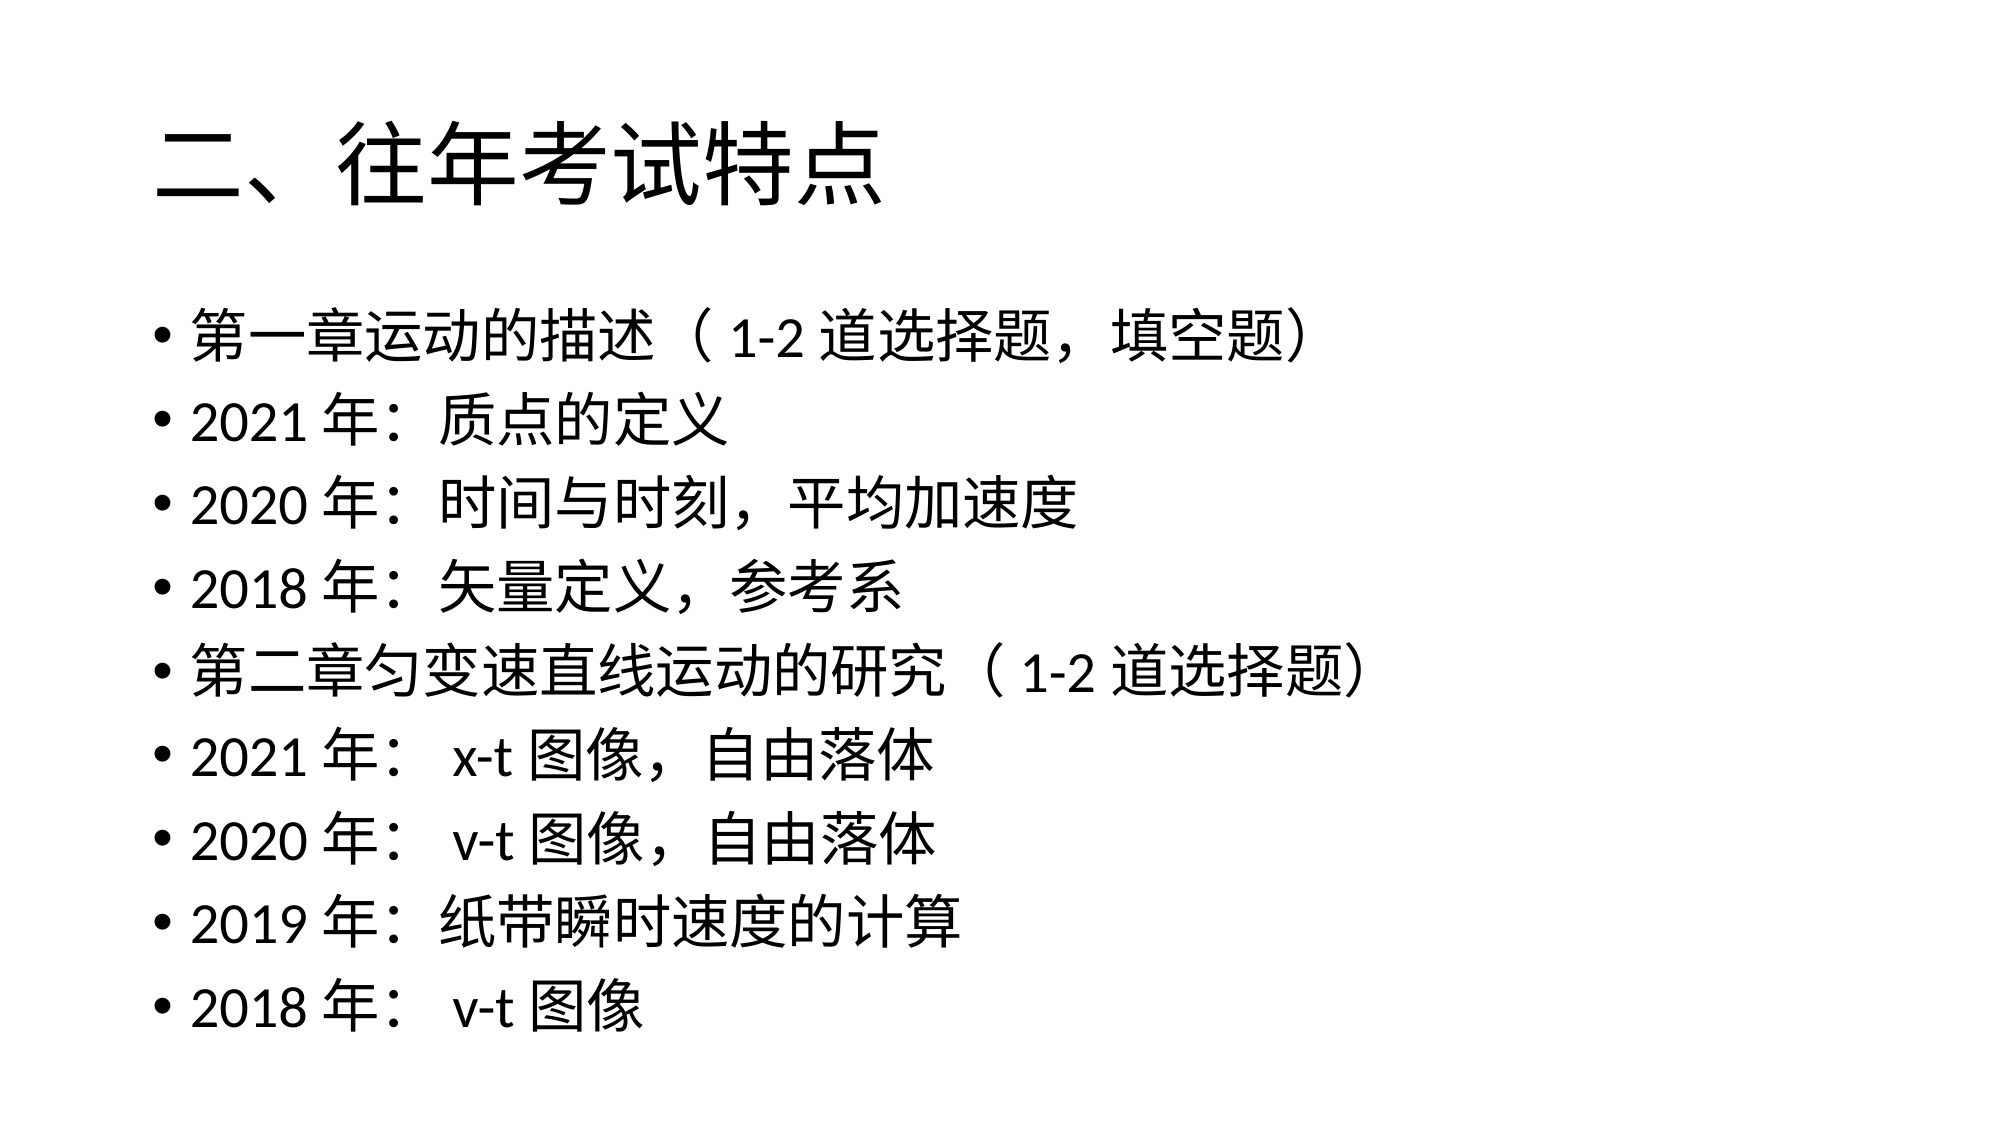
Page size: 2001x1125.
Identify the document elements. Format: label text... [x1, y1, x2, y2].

list 第一章运动的描述（1-2道选择题，填空题） 2021年：质点的定义 2020年：时间与时刻，平均加速度 2018年：矢量定义，参考系 第二章匀变速直线运动的研究（1-2道选择题） 2021年：x-t图像，自由落体 2020年：v-t图像，自由落体 2019年：纸带瞬时速度的计算 2018年：v-t图像 [137, 299, 1863, 1065]
title 二、往年考试特点 [137, 59, 1863, 278]
